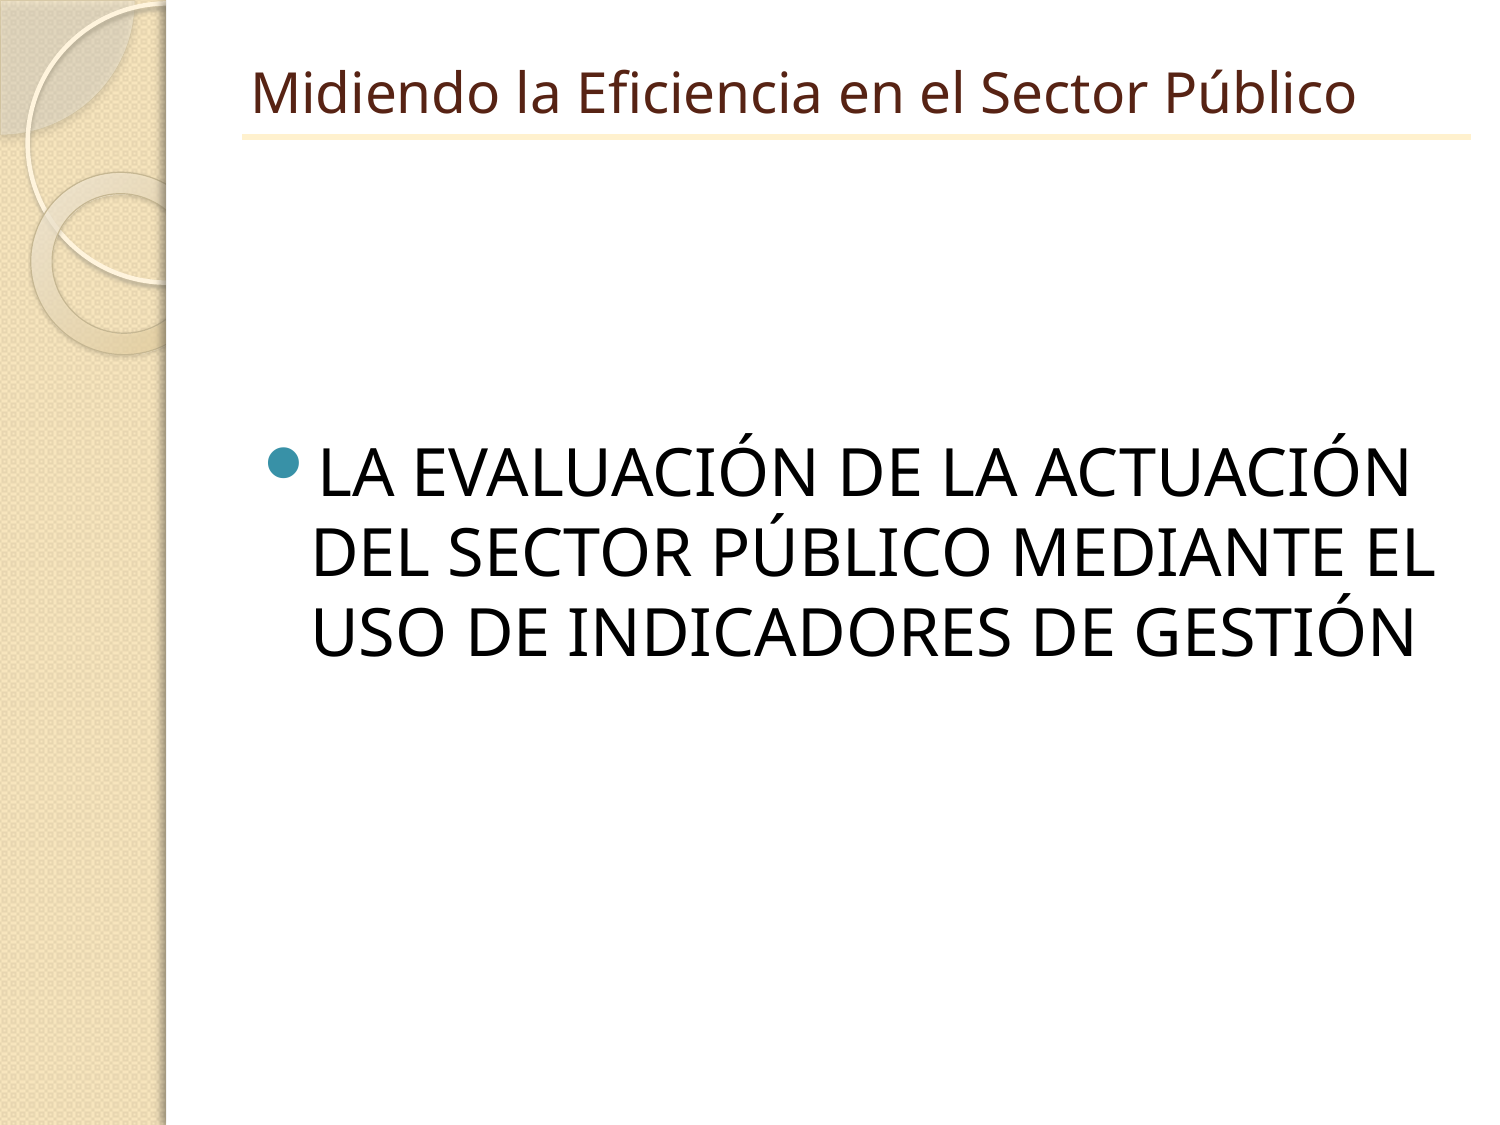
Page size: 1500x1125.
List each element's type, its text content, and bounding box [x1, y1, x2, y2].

title Midiendo la Eficiencia en el Sector Público [235, 45, 1466, 138]
list LA EVALUACIÓN DE LA ACTUACIÓN DEL SECTOR PÚBLICO MEDIANTE EL USO DE INDICADORES DE GESTIÓN [235, 237, 1466, 1025]
